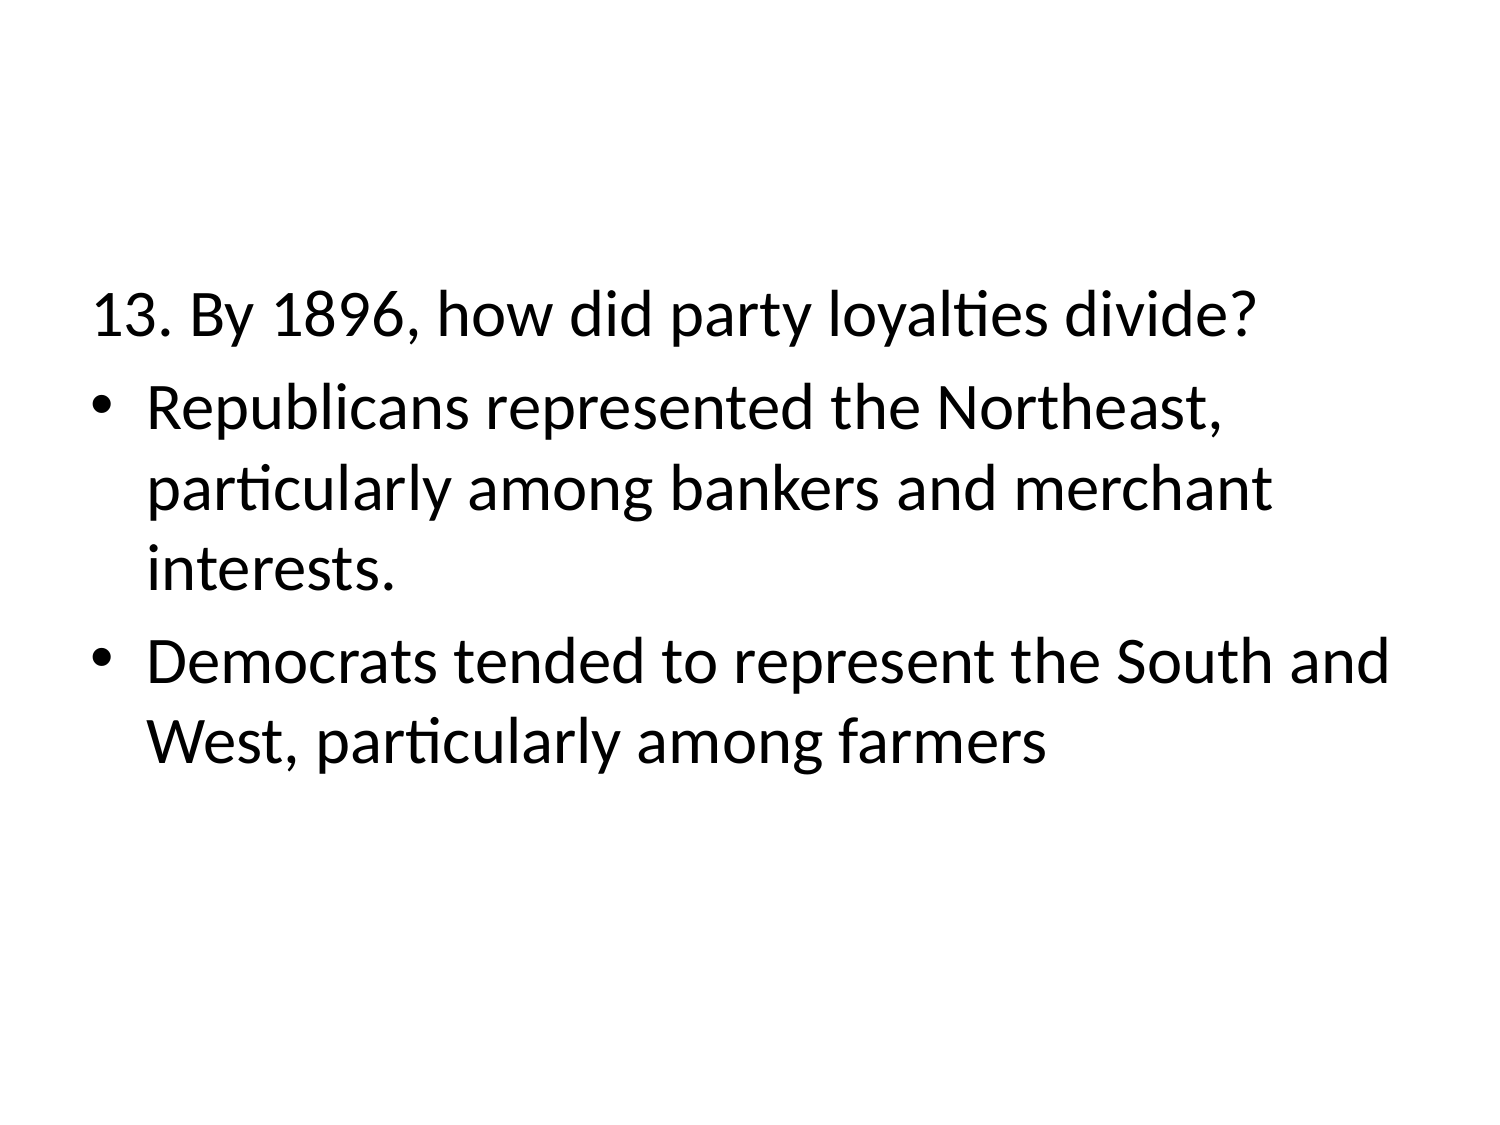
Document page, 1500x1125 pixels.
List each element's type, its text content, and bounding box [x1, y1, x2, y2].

list 13. By 1896, how did party loyalties divide? Republicans represented the Northeast, particularly among bankers and merchant interests. Democrats tended to represent the South and West, particularly among farmers [75, 262, 1425, 1005]
